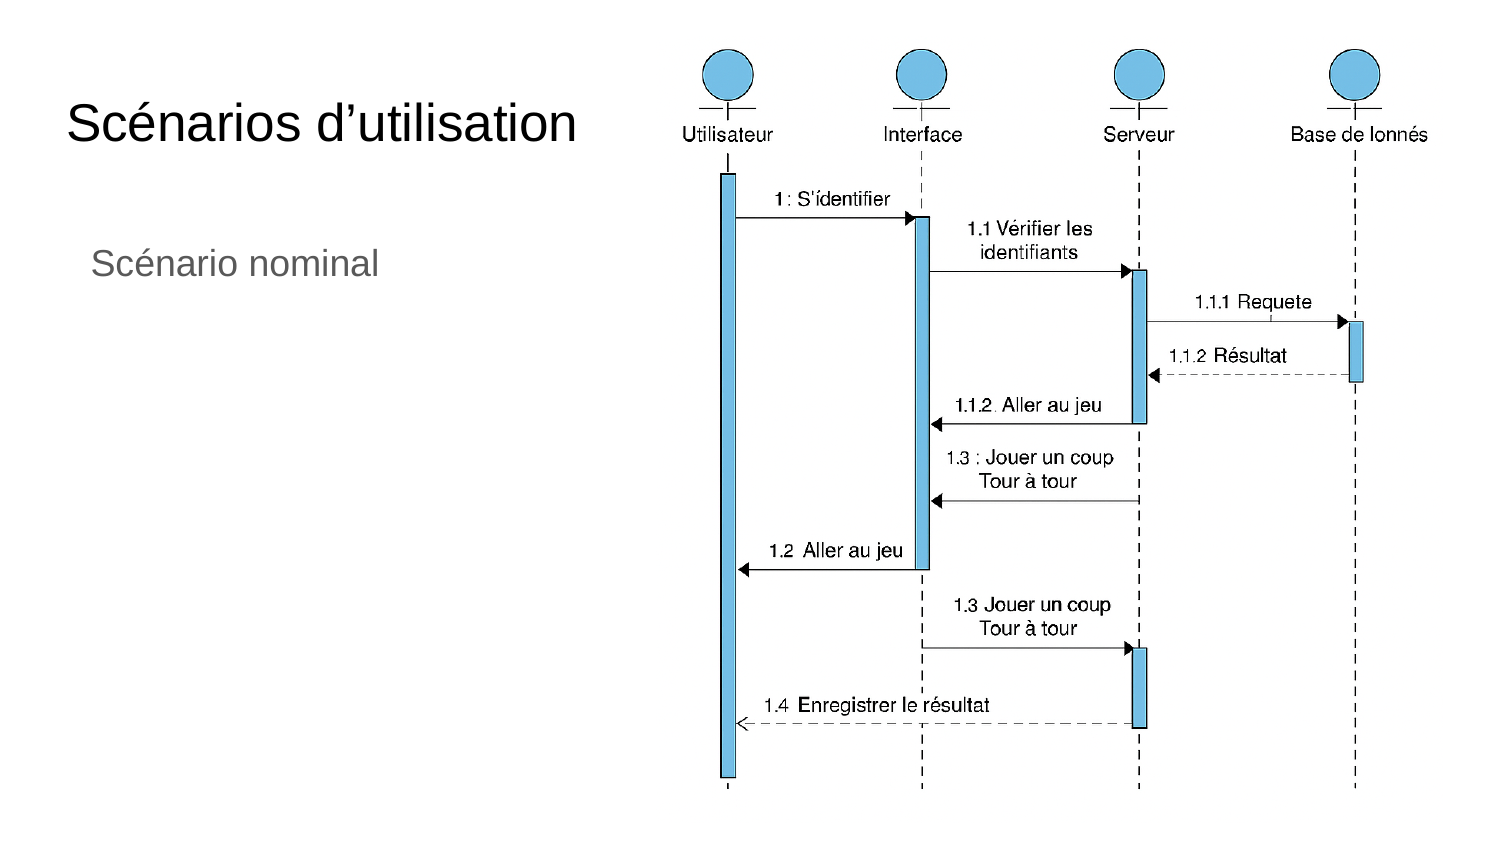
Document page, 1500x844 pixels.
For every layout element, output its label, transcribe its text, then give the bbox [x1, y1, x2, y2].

list Scénario nominal [75, 217, 651, 312]
picture [656, 36, 1443, 823]
title Scénarios d’utilisation [51, 72, 651, 167]
